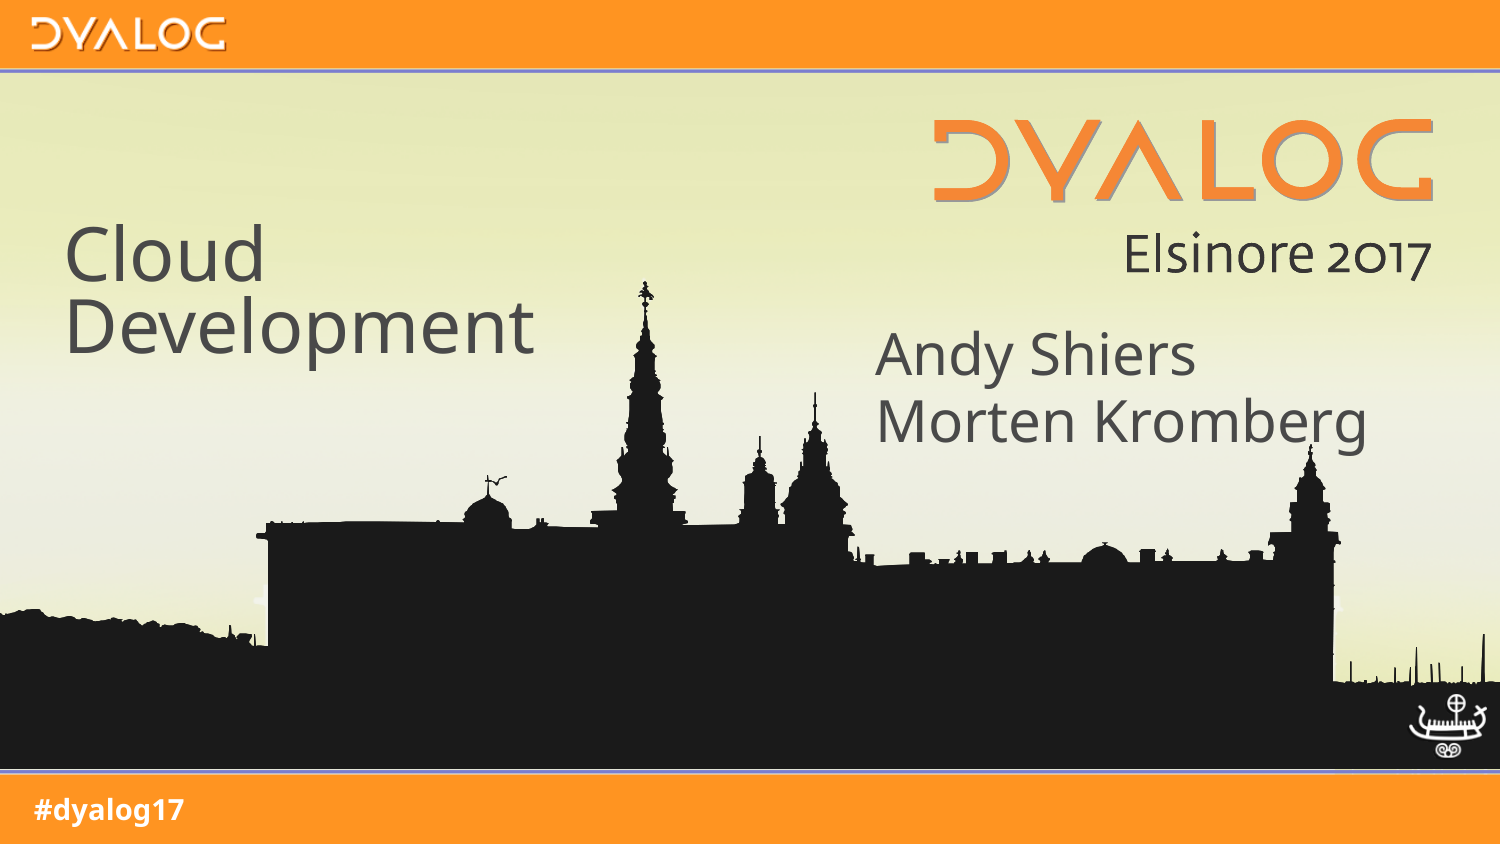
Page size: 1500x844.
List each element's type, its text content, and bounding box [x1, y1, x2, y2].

title Cloud Development [48, 119, 610, 474]
list Andy Shiers Morten Kromberg [860, 311, 1474, 474]
picture [0, 0, 1500, 844]
